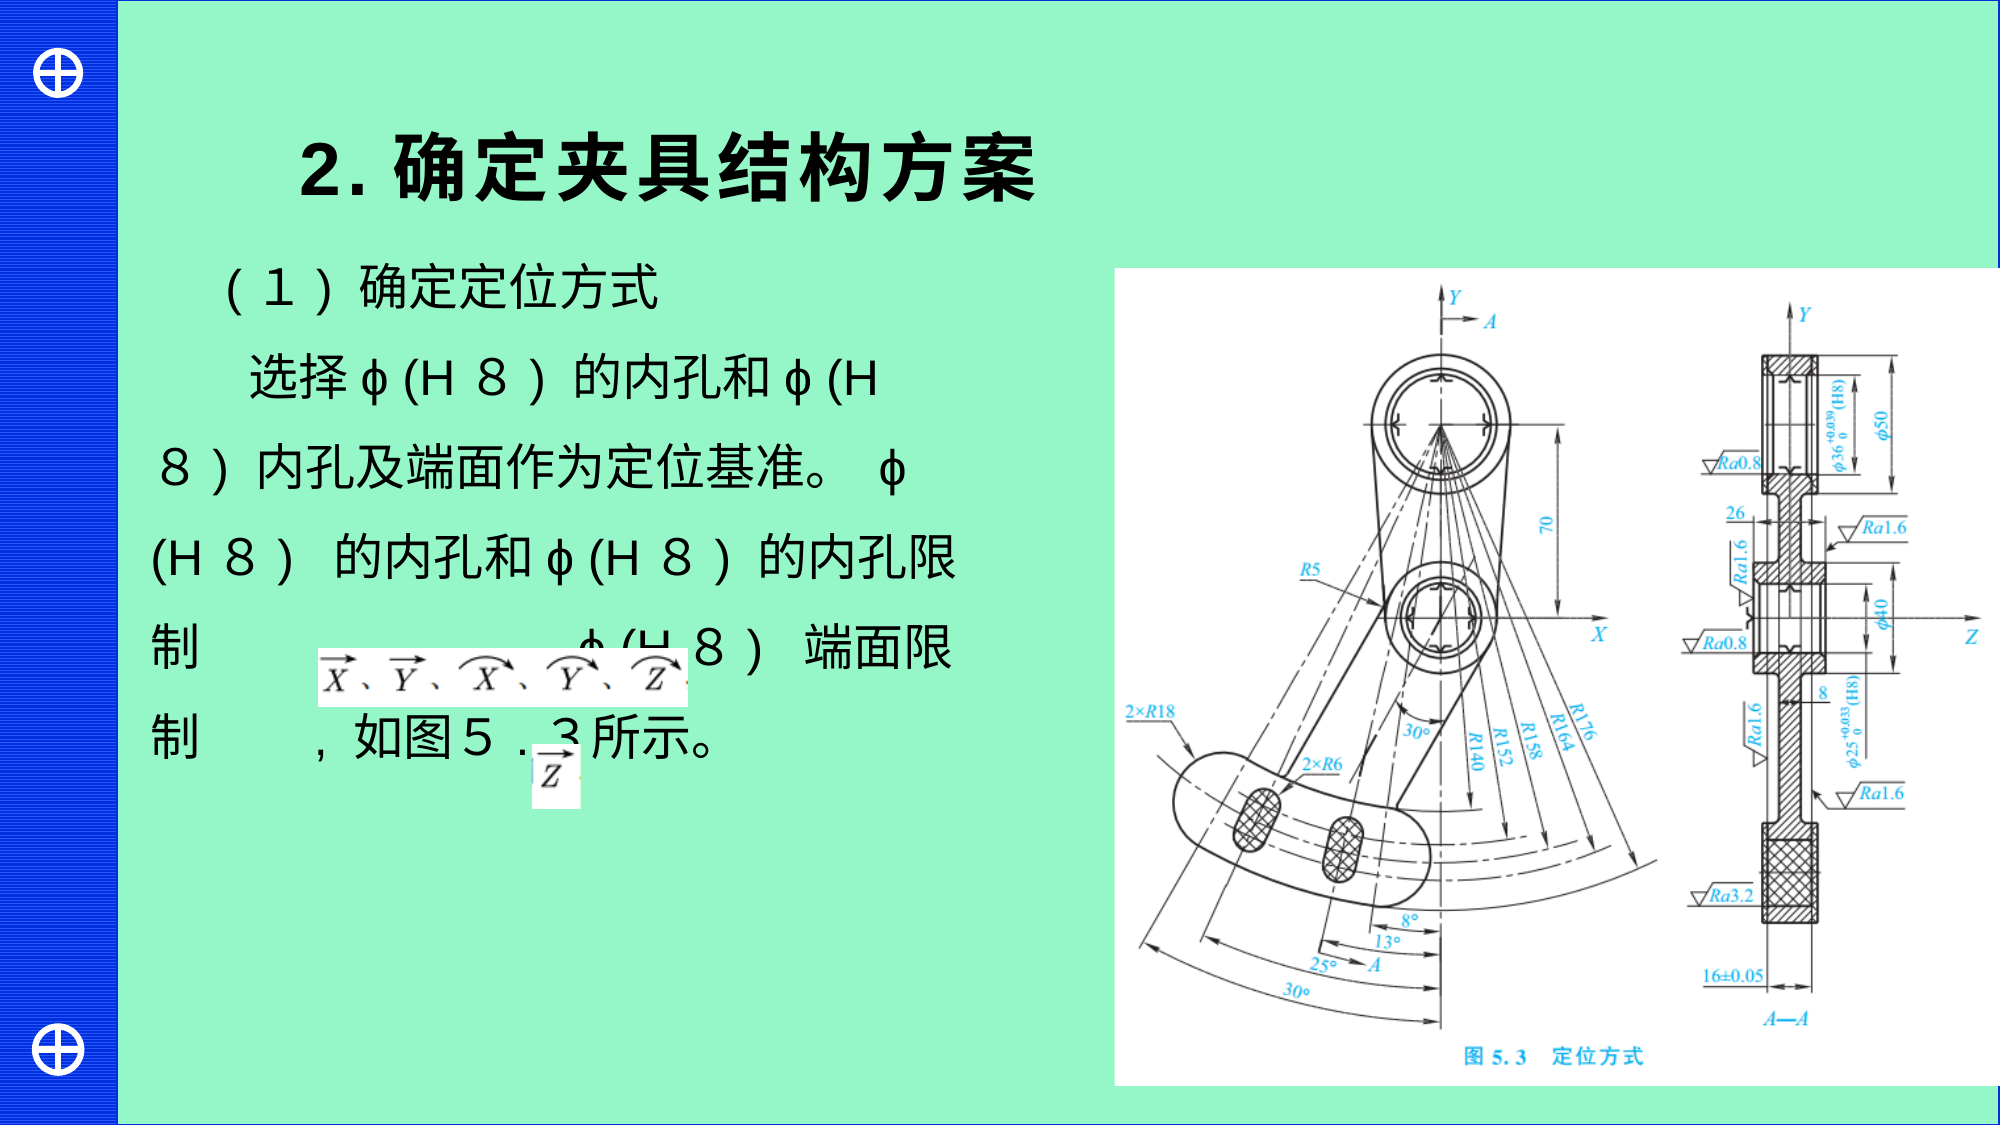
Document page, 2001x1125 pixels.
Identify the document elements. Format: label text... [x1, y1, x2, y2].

picture [1114, 268, 2000, 1086]
picture [531, 744, 581, 809]
picture [318, 648, 688, 707]
text_box 2.确定夹具结构方案 [176, 96, 1465, 218]
